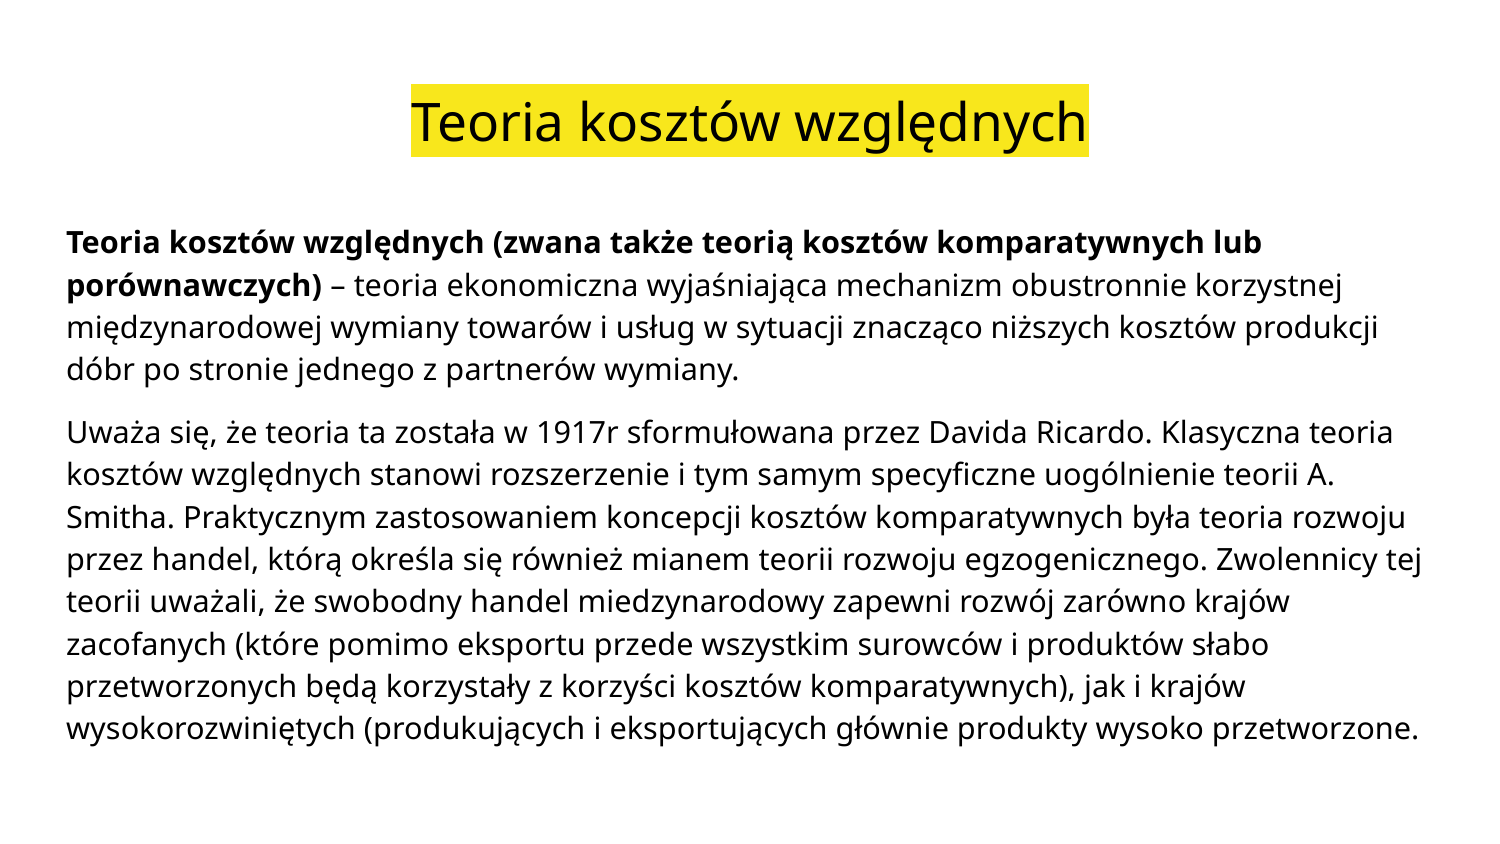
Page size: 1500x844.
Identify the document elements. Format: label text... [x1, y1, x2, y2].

list Teoria kosztów względnych (zwana także teorią kosztów komparatywnych lub porównawczych) – teoria ekonomiczna wyjaśniająca mechanizm obustronnie korzystnej międzynarodowej wymiany towarów i usług w sytuacji znacząco niższych kosztów produkcji dóbr po stronie jednego z partnerów wymiany. Uważa się, że teoria ta została w 1917r sformułowana przez Davida Ricardo. Klasyczna teoria kosztów względnych stanowi rozszerzenie i tym samym specyficzne uogólnienie teorii A. Smitha. Praktycznym zastosowaniem koncepcji kosztów komparatywnych była teoria rozwoju przez handel, którą określa się również mianem teorii rozwoju egzogenicznego. Zwolennicy tej teorii uważali, że swobodny handel miedzynarodowy zapewni rozwój zarówno krajów zacofanych (które pomimo eksportu przede wszystkim surowców i produktów słabo przetworzonych będą korzystały z korzyści kosztów komparatywnych), jak i krajów wysokorozwiniętych (produkujących i eksportujących głównie produkty wysoko przetworzone. [51, 202, 1449, 798]
title Teoria kosztów względnych [51, 72, 1449, 167]
